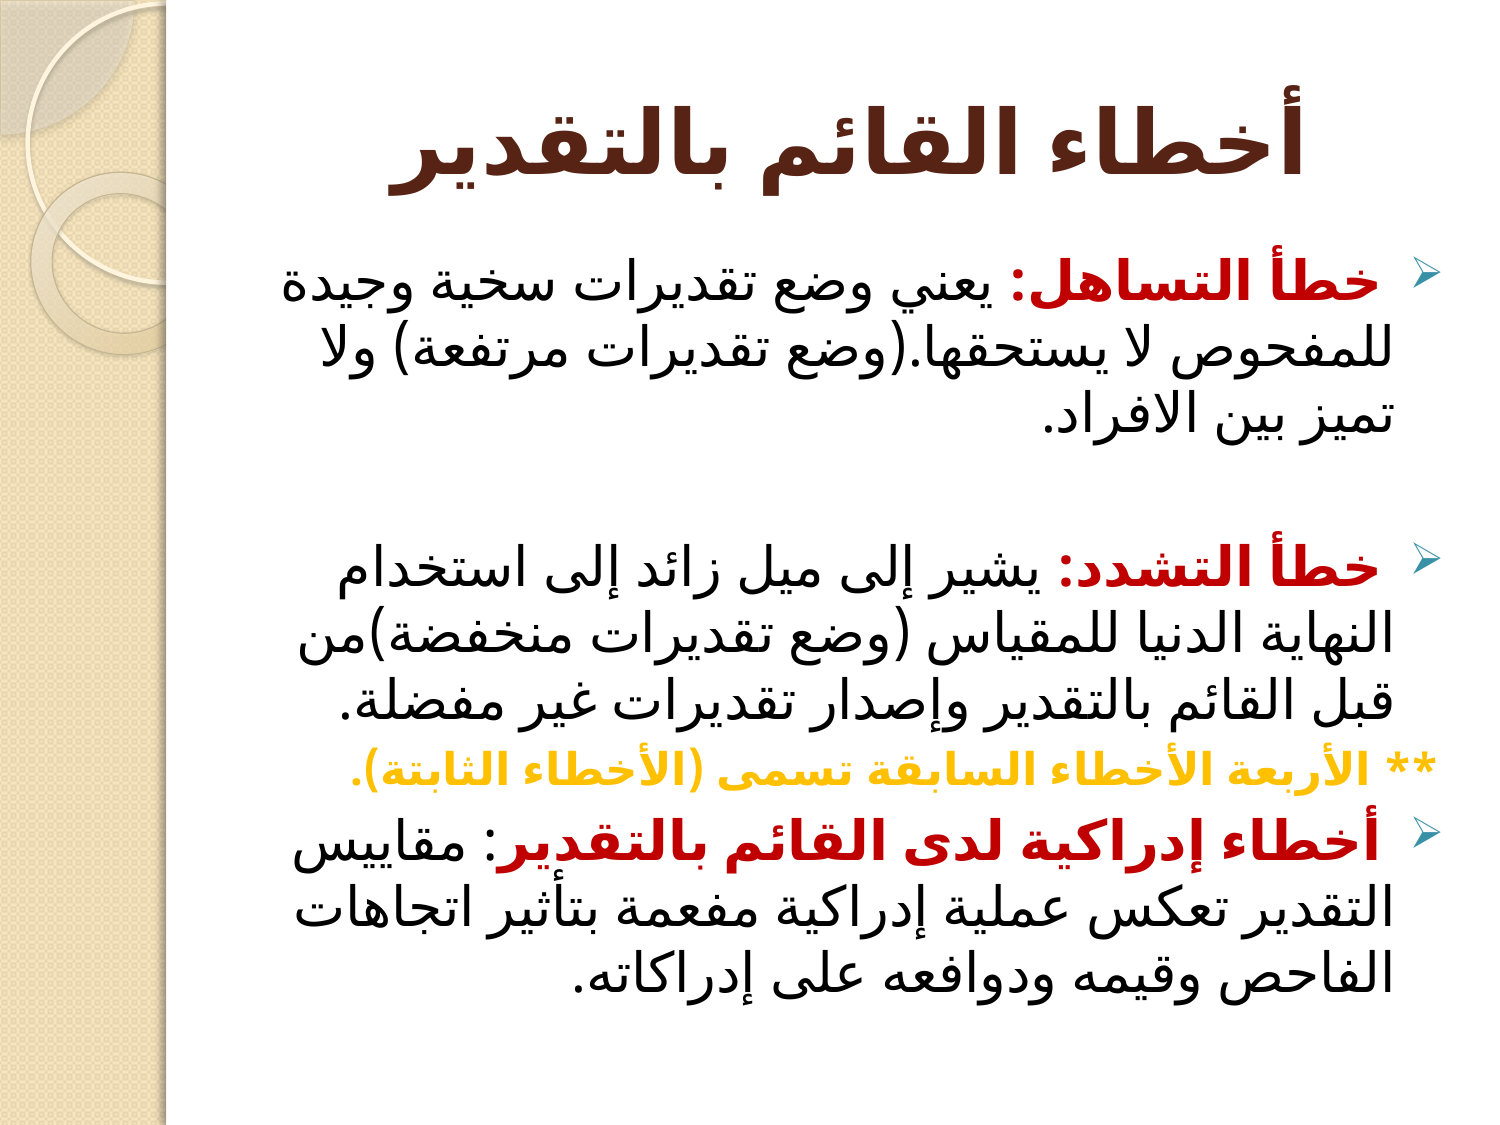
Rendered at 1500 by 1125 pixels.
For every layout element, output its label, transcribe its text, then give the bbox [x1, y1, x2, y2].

title أخطاء القائم بالتقدير [235, 45, 1466, 233]
list خطأ التساهل: يعني وضع تقديرات سخية وجيدة للمفحوص لا يستحقها.(وضع تقديرات مرتفعة) ولا تميز بين الافراد. خطأ التشدد: يشير إلى ميل زائد إلى استخدام النهاية الدنيا للمقياس (وضع تقديرات منخفضة)من قبل القائم بالتقدير وإصدار تقديرات غير مفضلة. ** الأربعة الأخطاء السابقة تسمى (الأخطاء الثابتة). أخطاء إدراكية لدى القائم بالتقدير: مقاييس التقدير تعكس عملية إدراكية مفعمة بتأثير اتجاهات الفاحص وقيمه ودوافعه على إدراكاته. [235, 237, 1466, 1025]
